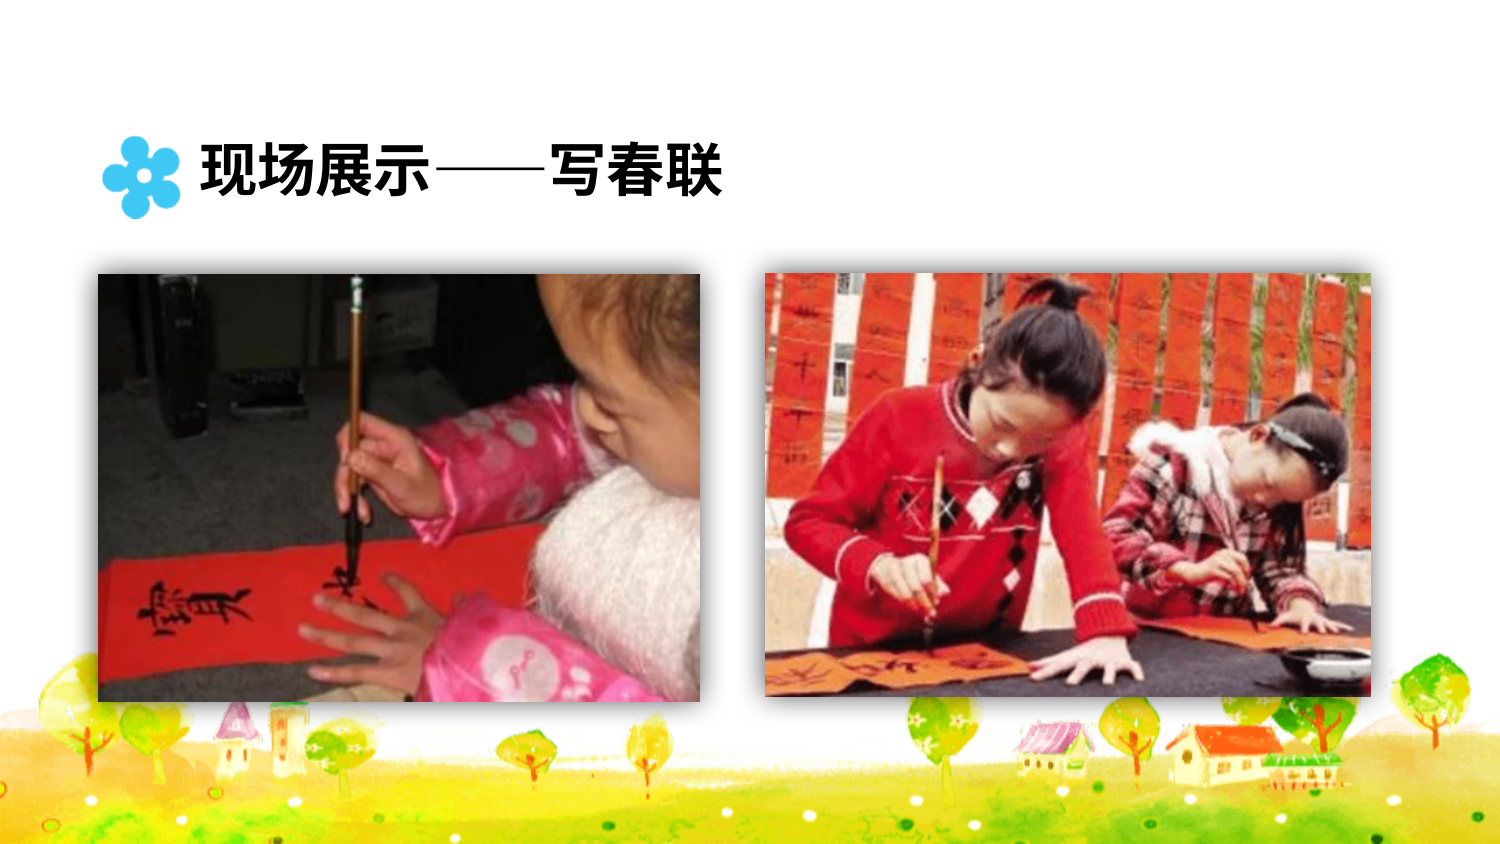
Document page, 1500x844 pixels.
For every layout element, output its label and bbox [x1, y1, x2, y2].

picture [0, 273, 1500, 844]
text_box [100, 125, 1372, 220]
